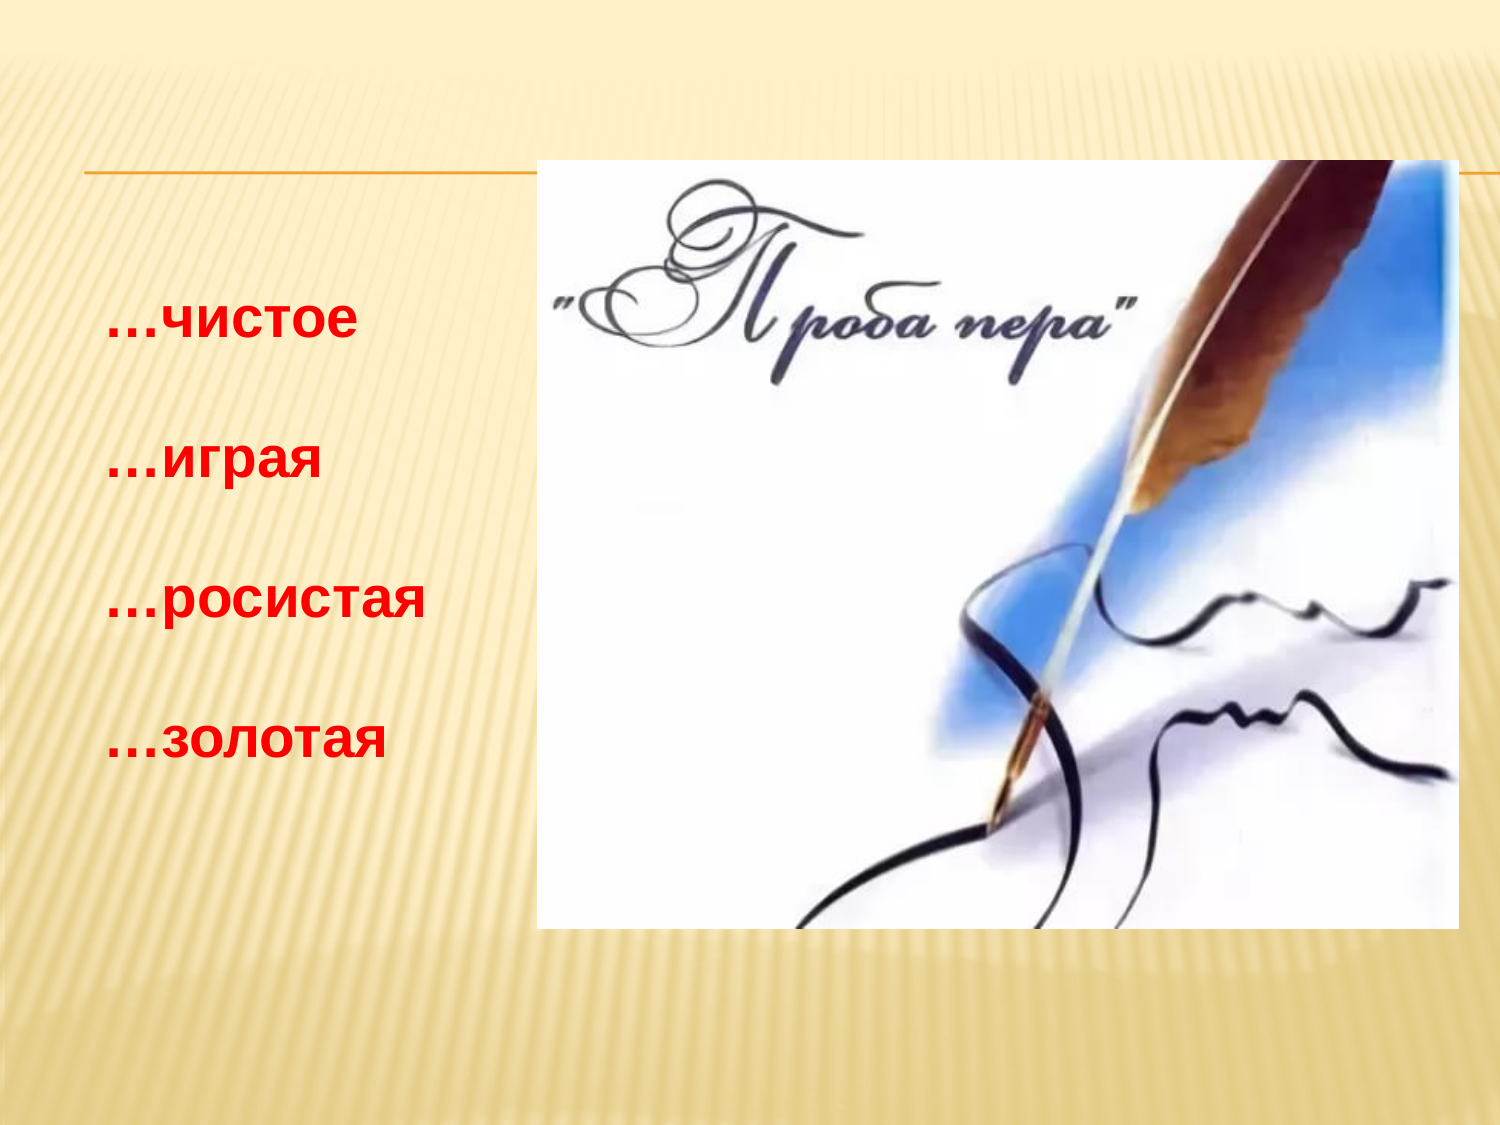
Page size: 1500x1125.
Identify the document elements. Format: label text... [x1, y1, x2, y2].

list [537, 160, 1459, 929]
text_box …чистое …играя …росистая …золотая [88, 271, 502, 777]
